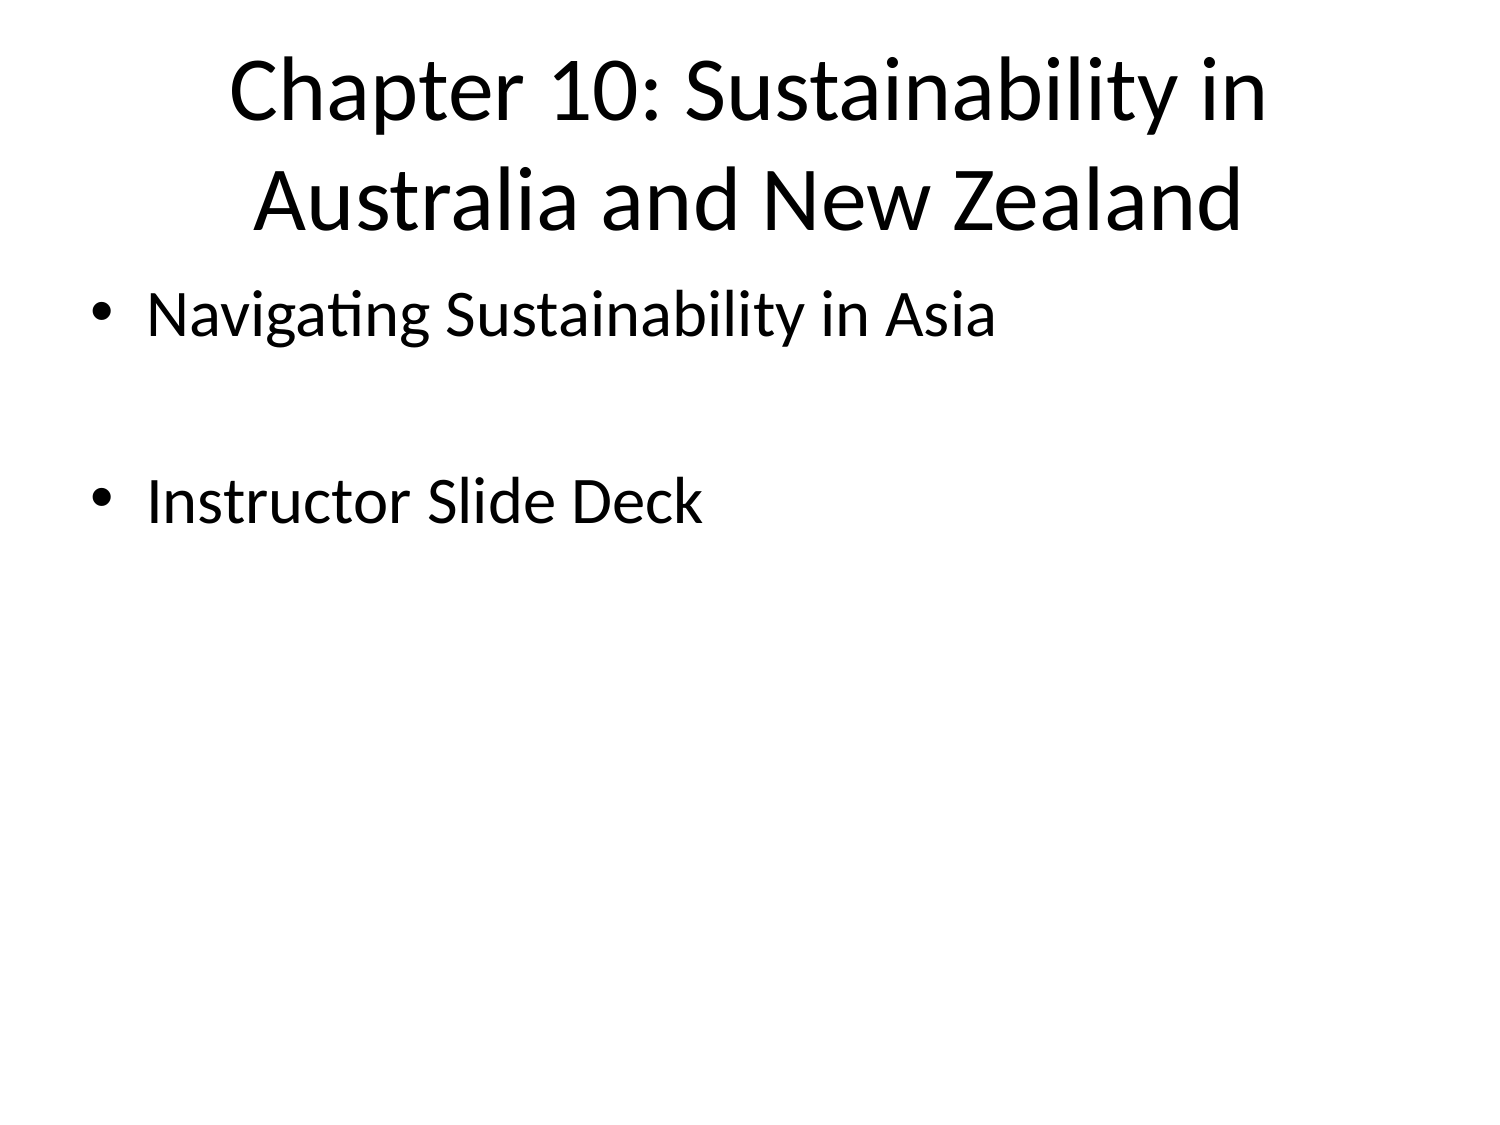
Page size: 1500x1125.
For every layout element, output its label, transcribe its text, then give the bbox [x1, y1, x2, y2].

title Chapter 10: Sustainability in Australia and New Zealand [75, 45, 1425, 233]
list Navigating Sustainability in Asia Instructor Slide Deck [75, 262, 1425, 1005]
